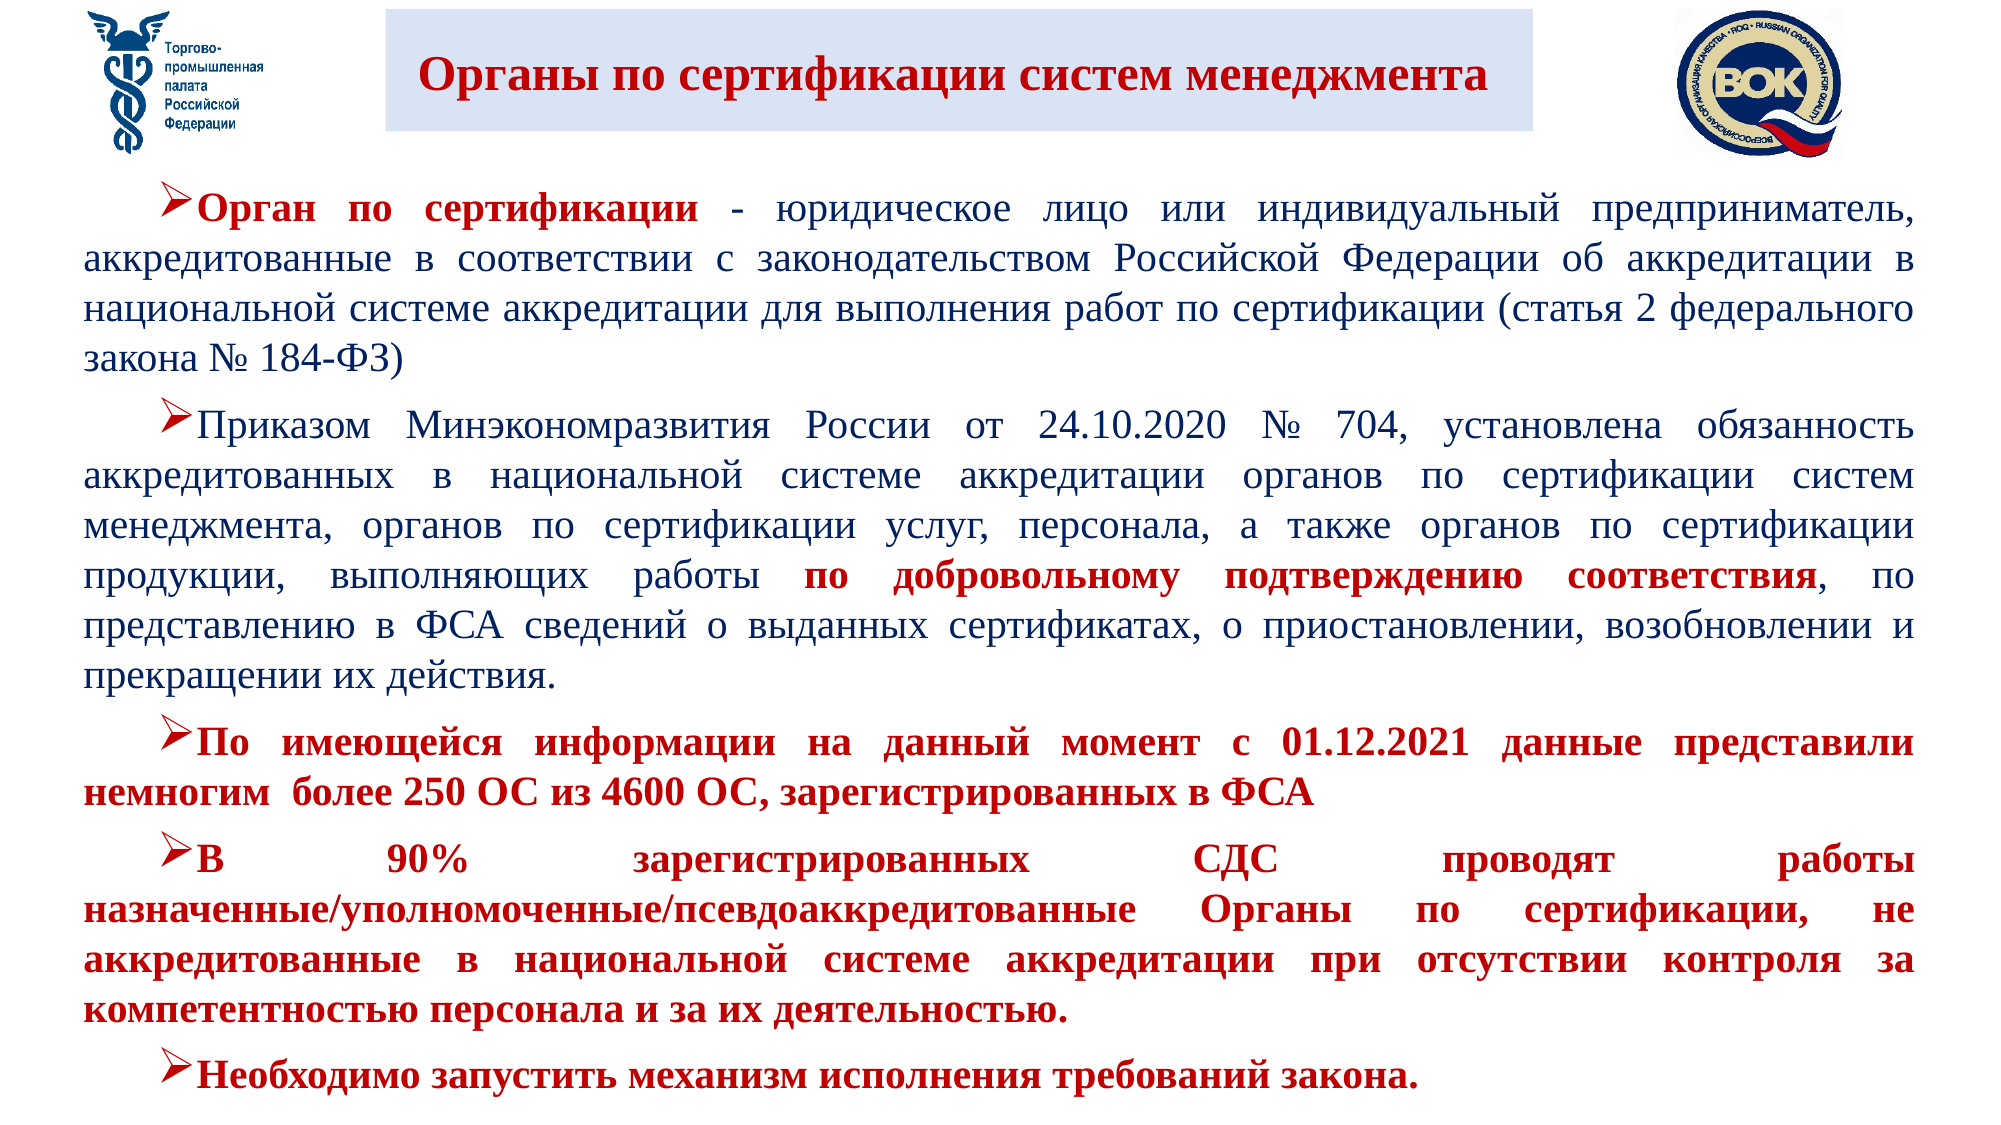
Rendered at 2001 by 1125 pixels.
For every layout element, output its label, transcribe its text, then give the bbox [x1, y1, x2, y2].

picture [1674, 8, 1843, 158]
text_box Орган по сертификации - юридическое лицо или индивидуальный предприниматель, аккредитованные в соответствии с законодательством Российской Федерации об аккредитации в национальной системе аккредитации для выполнения работ по сертификации (статья 2 федерального закона № 184-ФЗ) Приказом Минэкономразвития России от 24.10.2020 № 704, установлена обязанность аккредитованных в национальной системе аккредитации органов по сертификации систем менеджмента, органов по сертификации услуг, персонала, а также органов по сертификации продукции, выполняющих работы по добровольному подтверждению соответствия, по представлению в ФСА сведений о выданных сертификатах, о приостановлении, возобновлении и прекращении их действия. По имеющейся информации на данный момент с 01.12.2021 данные представили немногим более 250 ОС из 4600 ОС, зарегистрированных в ФСА В 90% зарегистрированных СДС проводят работы назначенные/уполномоченные/псевдоаккредитованные Органы по сертификации, не аккредитованные в национальной системе аккредитации при отсутствии контроля за компетентностью персонала и за их деятельностью. Необходимо запустить механизм исполнения требований закона. [68, 172, 1930, 1103]
text_box Органы по сертификации систем менеджмента [385, 8, 1533, 132]
picture [85, 8, 269, 158]
